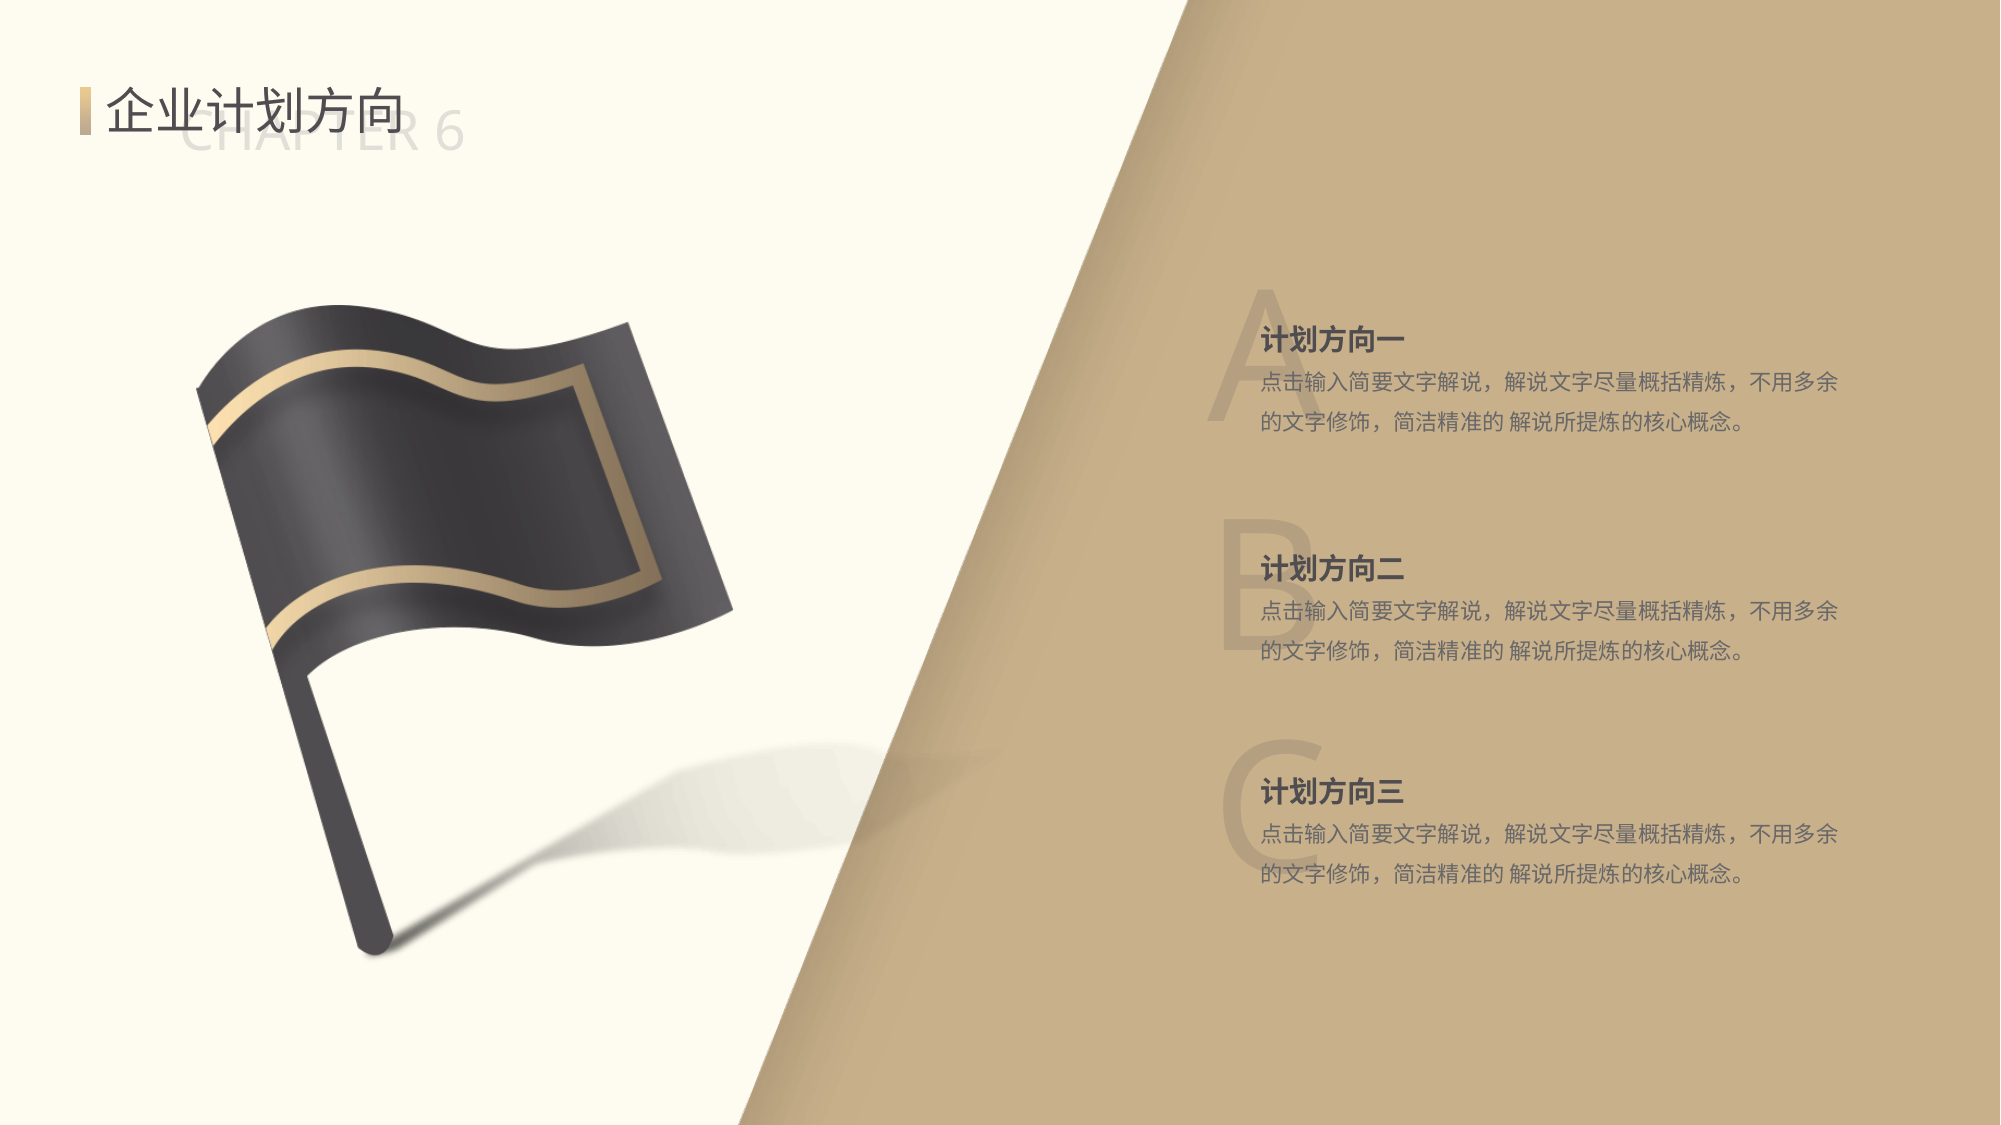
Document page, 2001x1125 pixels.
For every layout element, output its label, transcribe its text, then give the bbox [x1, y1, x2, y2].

picture [80, 87, 91, 136]
text_box CHAPTER 6 [164, 87, 482, 170]
picture [194, 0, 2000, 1125]
text_box 企业计划方向 [90, 72, 420, 147]
